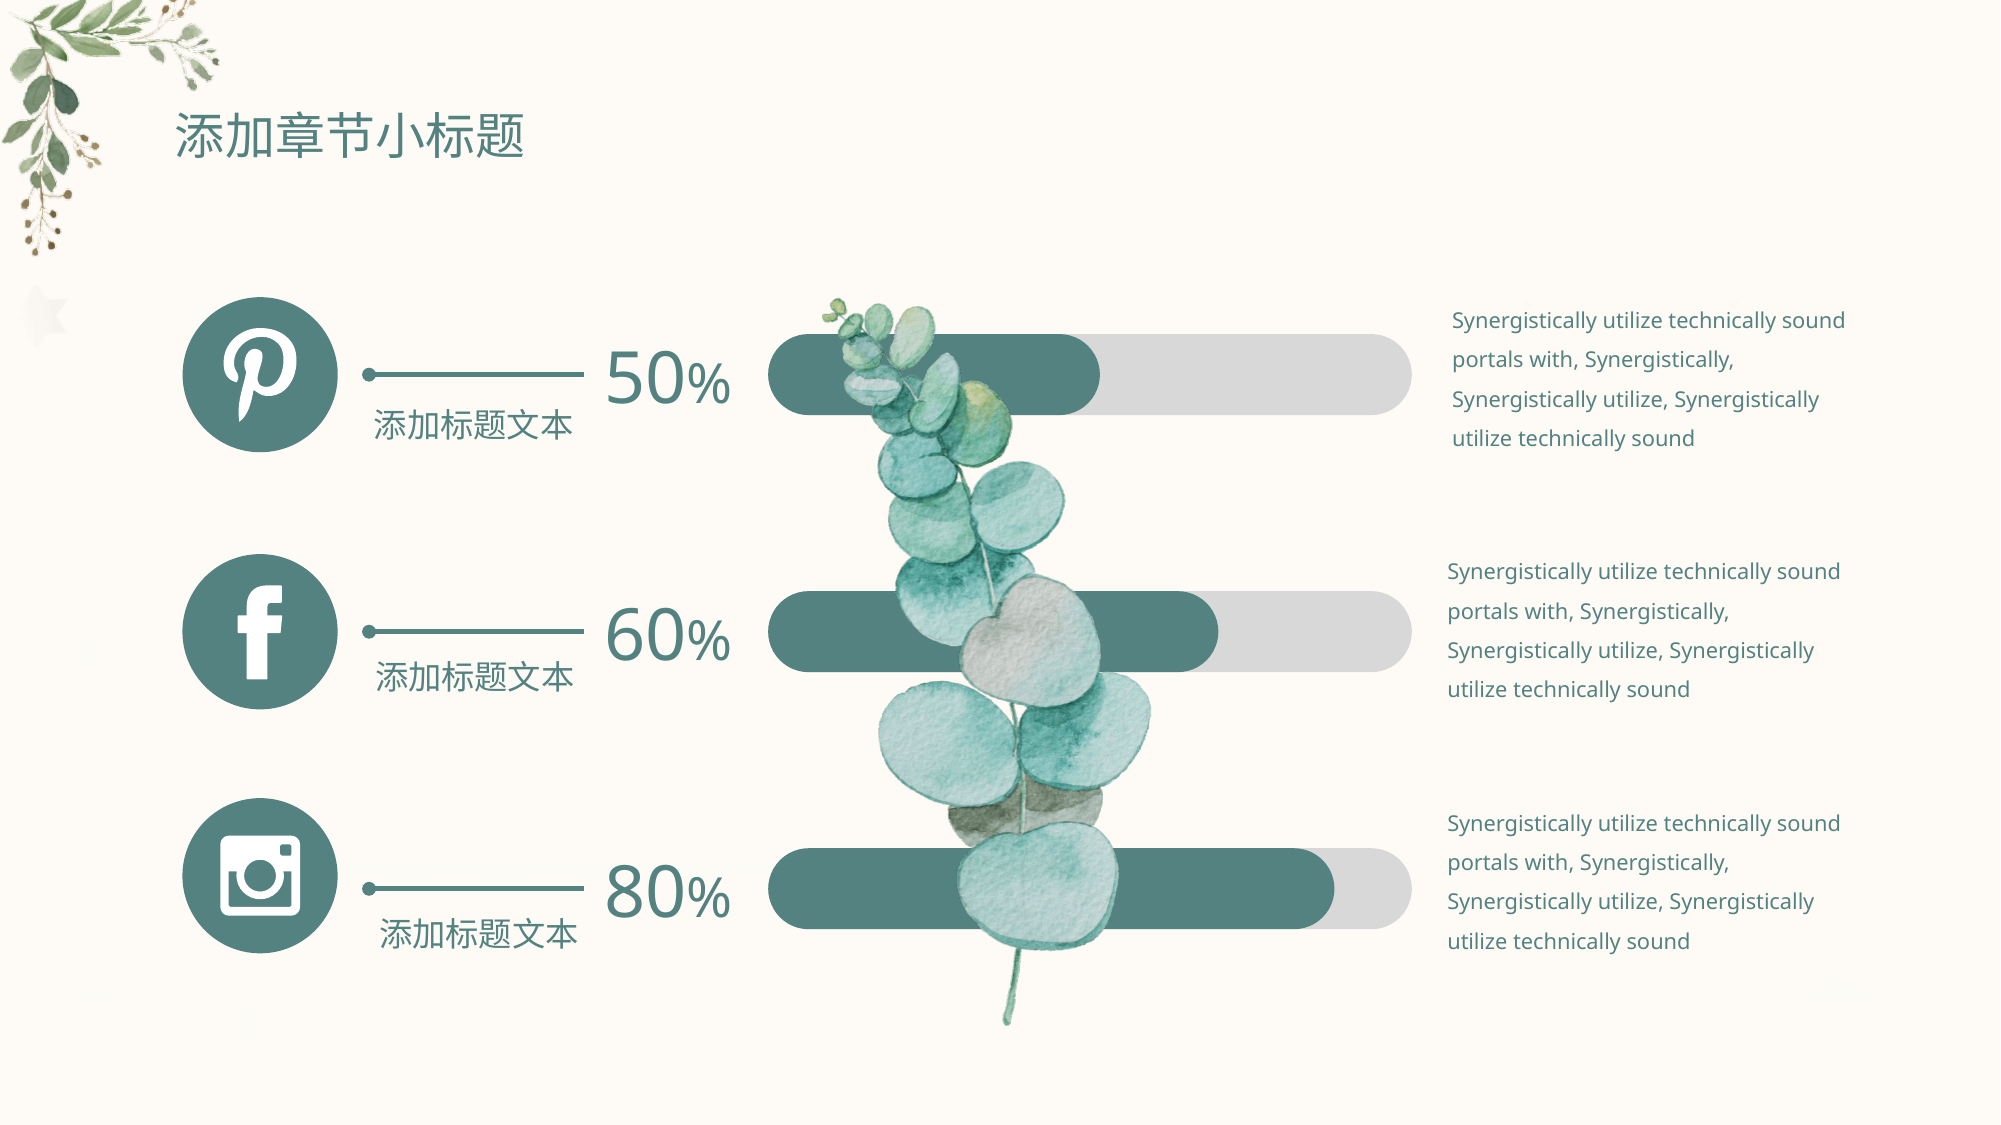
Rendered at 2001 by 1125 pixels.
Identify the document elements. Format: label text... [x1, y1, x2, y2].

text_box [769, 591, 812, 673]
text_box [223, 328, 297, 422]
text_box 添加章节小标题 [257, 96, 592, 172]
text_box Synergistically utilize technically sound portals with, Synergistically, Synergistically utilize, Synergistically utilize technically sound [1447, 796, 1868, 954]
text_box [1181, 591, 1412, 673]
text_box 添加标题文本 [349, 396, 599, 452]
text_box [769, 334, 812, 416]
text_box [220, 835, 301, 916]
text_box 50% [584, 320, 769, 429]
text_box [182, 798, 338, 954]
text_box 80% [584, 834, 769, 944]
text_box [182, 554, 338, 710]
text_box Synergistically utilize technically sound portals with, Synergistically, Synergistically utilize, Synergistically utilize technically sound [1452, 293, 1873, 451]
text_box [1158, 591, 1219, 673]
text_box [182, 297, 338, 453]
text_box [1158, 334, 1412, 416]
text_box [769, 848, 812, 930]
text_box [1298, 848, 1412, 930]
text_box 60% [584, 577, 769, 687]
text_box Synergistically utilize technically sound portals with, Synergistically, Synergistically utilize, Synergistically utilize technically sound [1447, 544, 1868, 703]
text_box 添加标题文本 [351, 648, 598, 704]
picture [0, 0, 2001, 1125]
text_box [238, 586, 282, 679]
text_box [1158, 848, 1335, 930]
text_box 添加标题文本 [355, 906, 603, 961]
